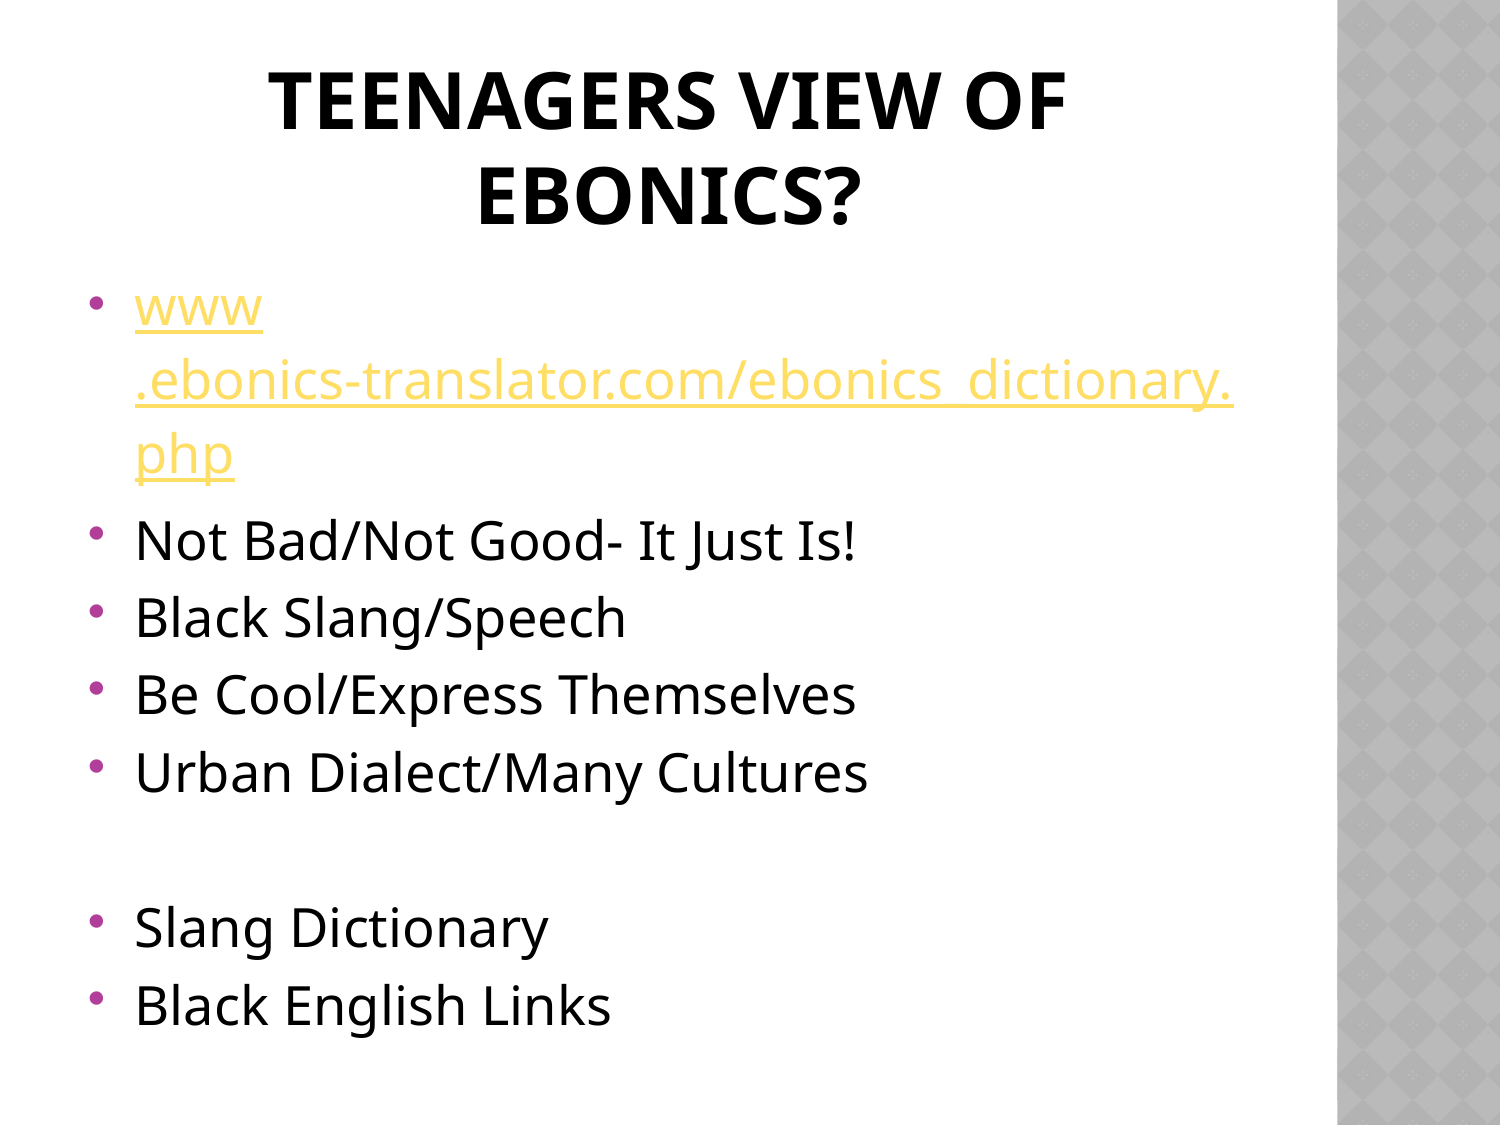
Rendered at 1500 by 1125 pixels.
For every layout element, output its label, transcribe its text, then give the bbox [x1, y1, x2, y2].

title Teenagers View of ebonics? [75, 52, 1263, 240]
list www.ebonics-translator.com/ebonics_dictionary.php Not Bad/Not Good- It Just Is! Black Slang/Speech Be Cool/Express Themselves Urban Dialect/Many Cultures Slang Dictionary Black English Links [75, 264, 1263, 1059]
